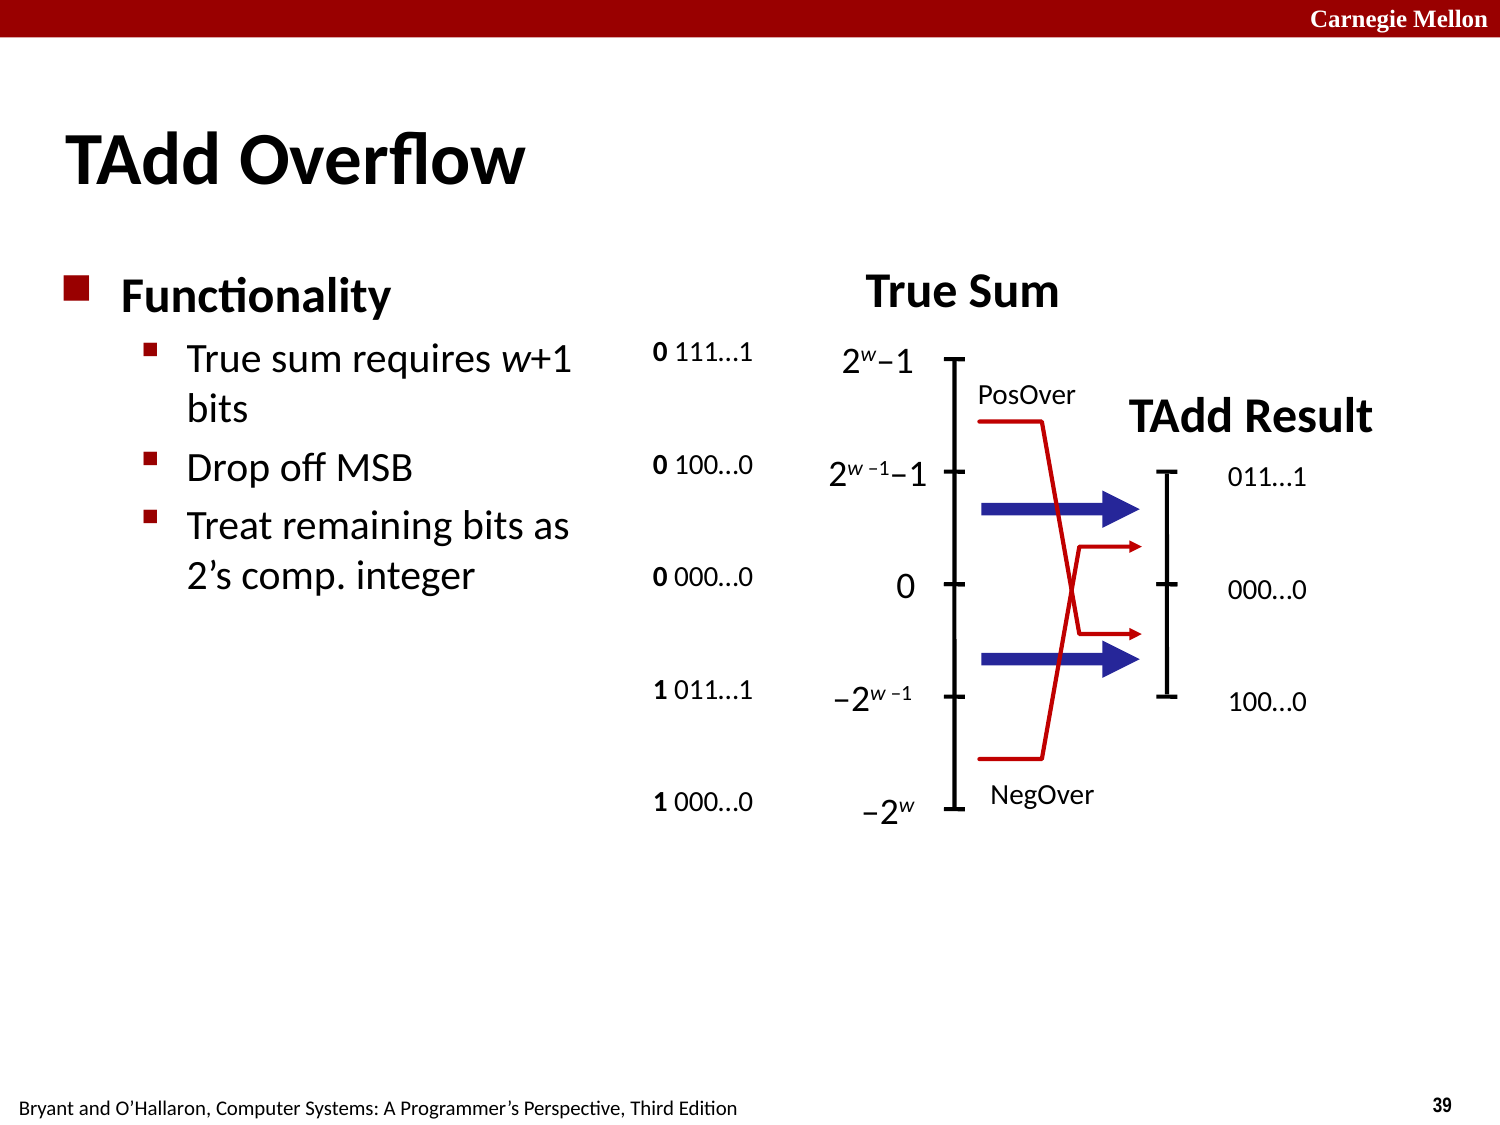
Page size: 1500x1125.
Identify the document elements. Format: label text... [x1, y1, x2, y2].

text_box –2w [845, 779, 929, 839]
list Functionality True sum requires w+1 bits Drop off MSB Treat remaining bits as 2’s comp. integer [49, 255, 594, 1113]
text_box 011…1 [1212, 450, 1323, 500]
text_box 1 011…1 [638, 662, 769, 713]
text_box 0 100…0 [638, 437, 769, 488]
text_box 100…0 [1212, 675, 1323, 725]
text_box 000…0 [1212, 562, 1323, 613]
text_box 0 111…1 [638, 325, 769, 375]
text_box 2w –1–1 [813, 442, 969, 502]
text_box [979, 540, 1142, 760]
text_box 0 000…0 [638, 550, 769, 600]
text_box PosOver [963, 367, 1092, 418]
text_box 0 [881, 553, 931, 613]
text_box NegOver [975, 767, 1110, 818]
text_box –2w –1 [817, 667, 927, 727]
title TAdd Overflow [49, 108, 1160, 201]
text_box 2w–1 [826, 328, 929, 388]
text_box [1058, 502, 1140, 516]
text_box 1 000…0 [638, 775, 769, 825]
text_box [1060, 652, 1140, 666]
text_box True Sum [850, 249, 1076, 325]
text_box [1078, 591, 1142, 641]
text_box TAdd Result [1113, 374, 1389, 450]
text_box [979, 421, 1078, 588]
